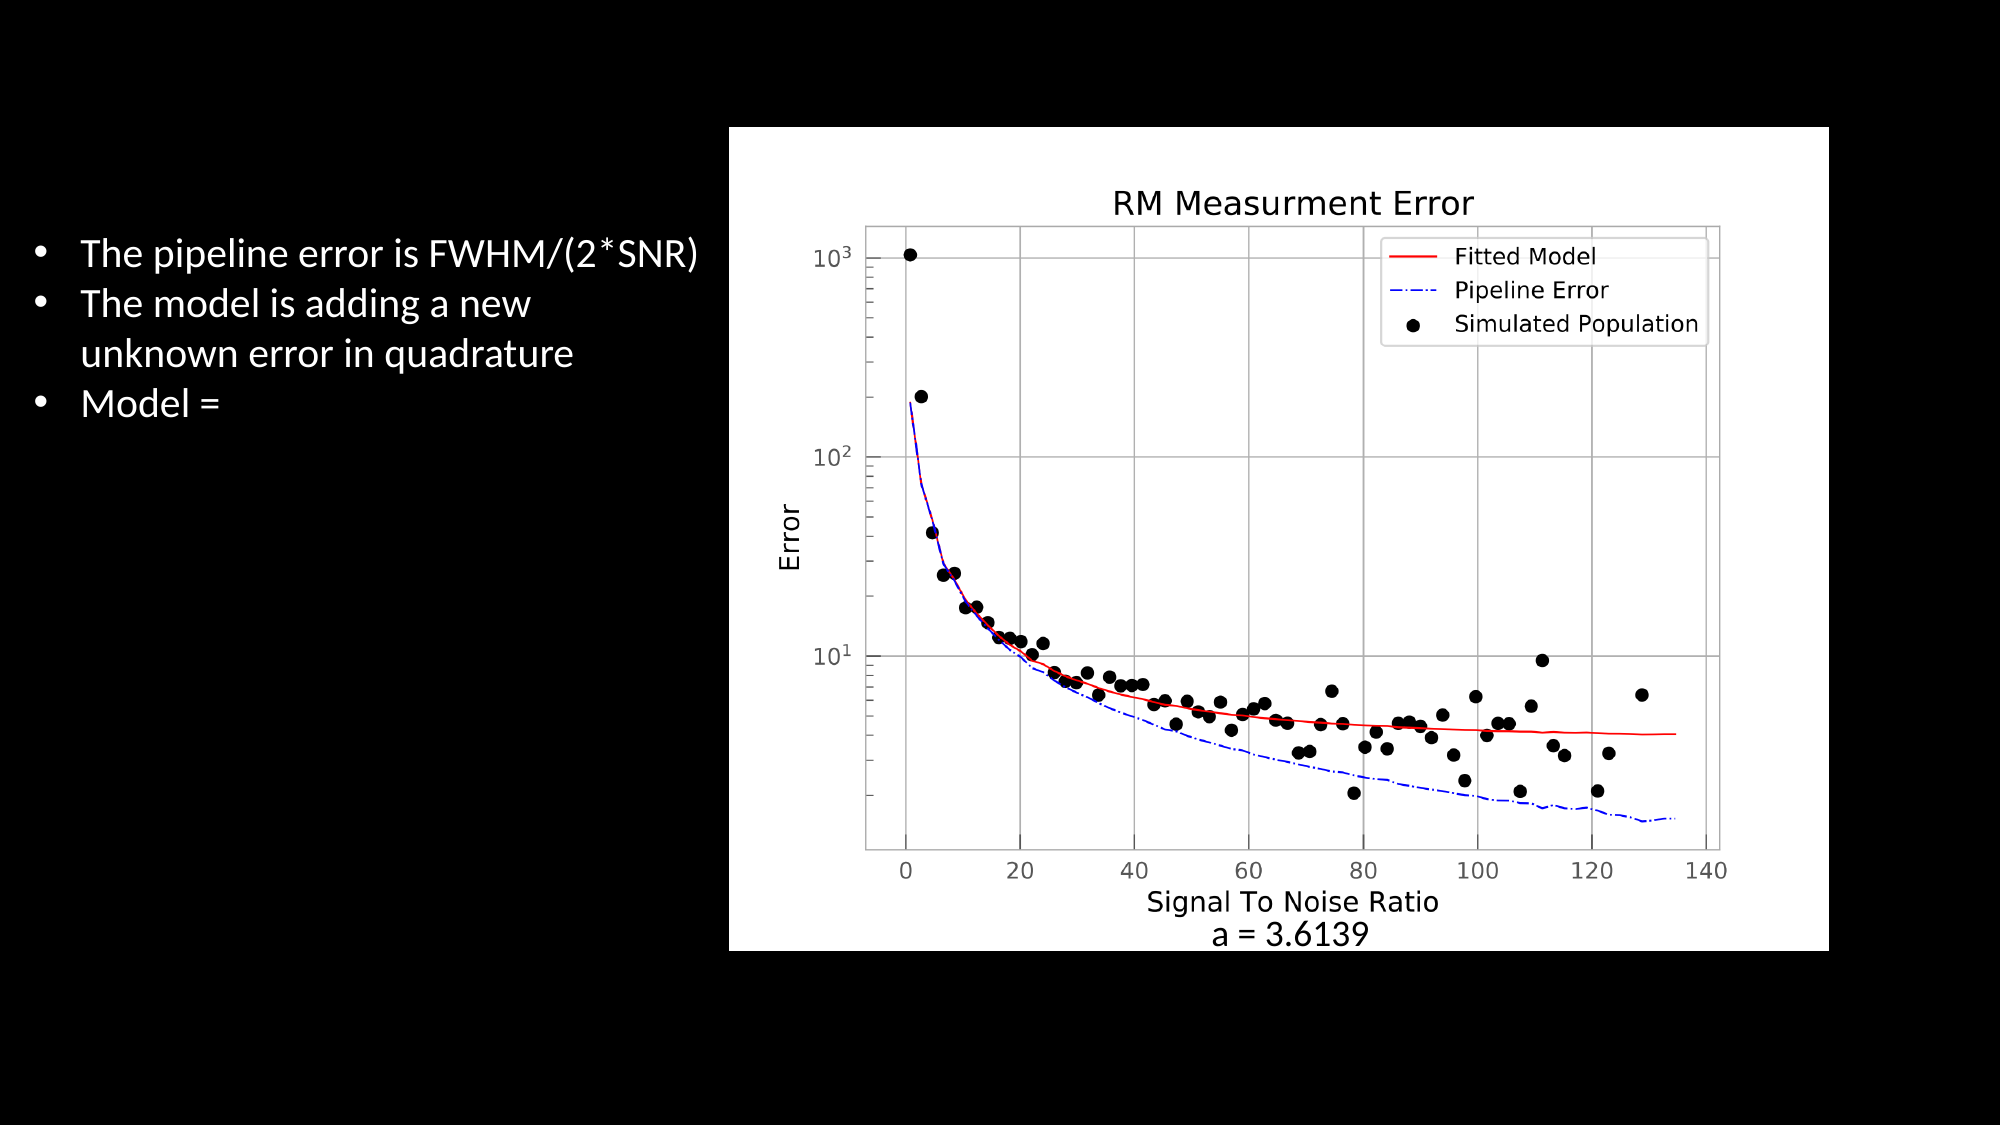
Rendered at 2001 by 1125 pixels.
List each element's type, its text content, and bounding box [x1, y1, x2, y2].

text_box a = 3.6139 [1196, 951, 1670, 962]
picture [729, 127, 1829, 951]
